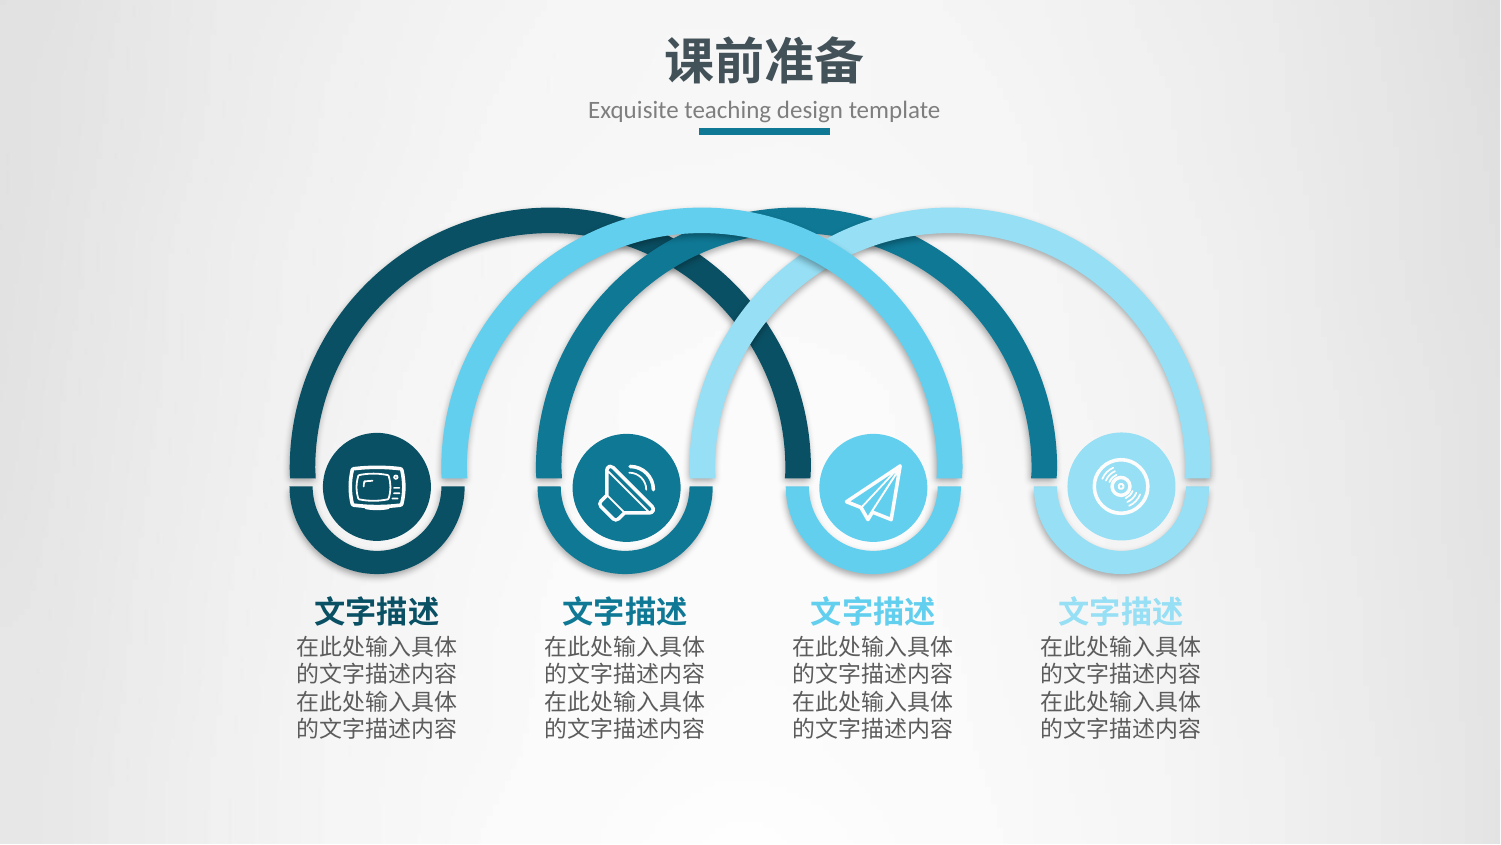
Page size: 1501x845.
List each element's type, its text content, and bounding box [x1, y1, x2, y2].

picture [0, 0, 1501, 844]
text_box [1023, 585, 1219, 752]
title 课前准备 [240, 0, 1289, 120]
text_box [289, 207, 1211, 574]
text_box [775, 585, 971, 752]
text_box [527, 585, 723, 752]
text_box Exquisite teaching design template [576, 88, 953, 130]
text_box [279, 585, 475, 752]
